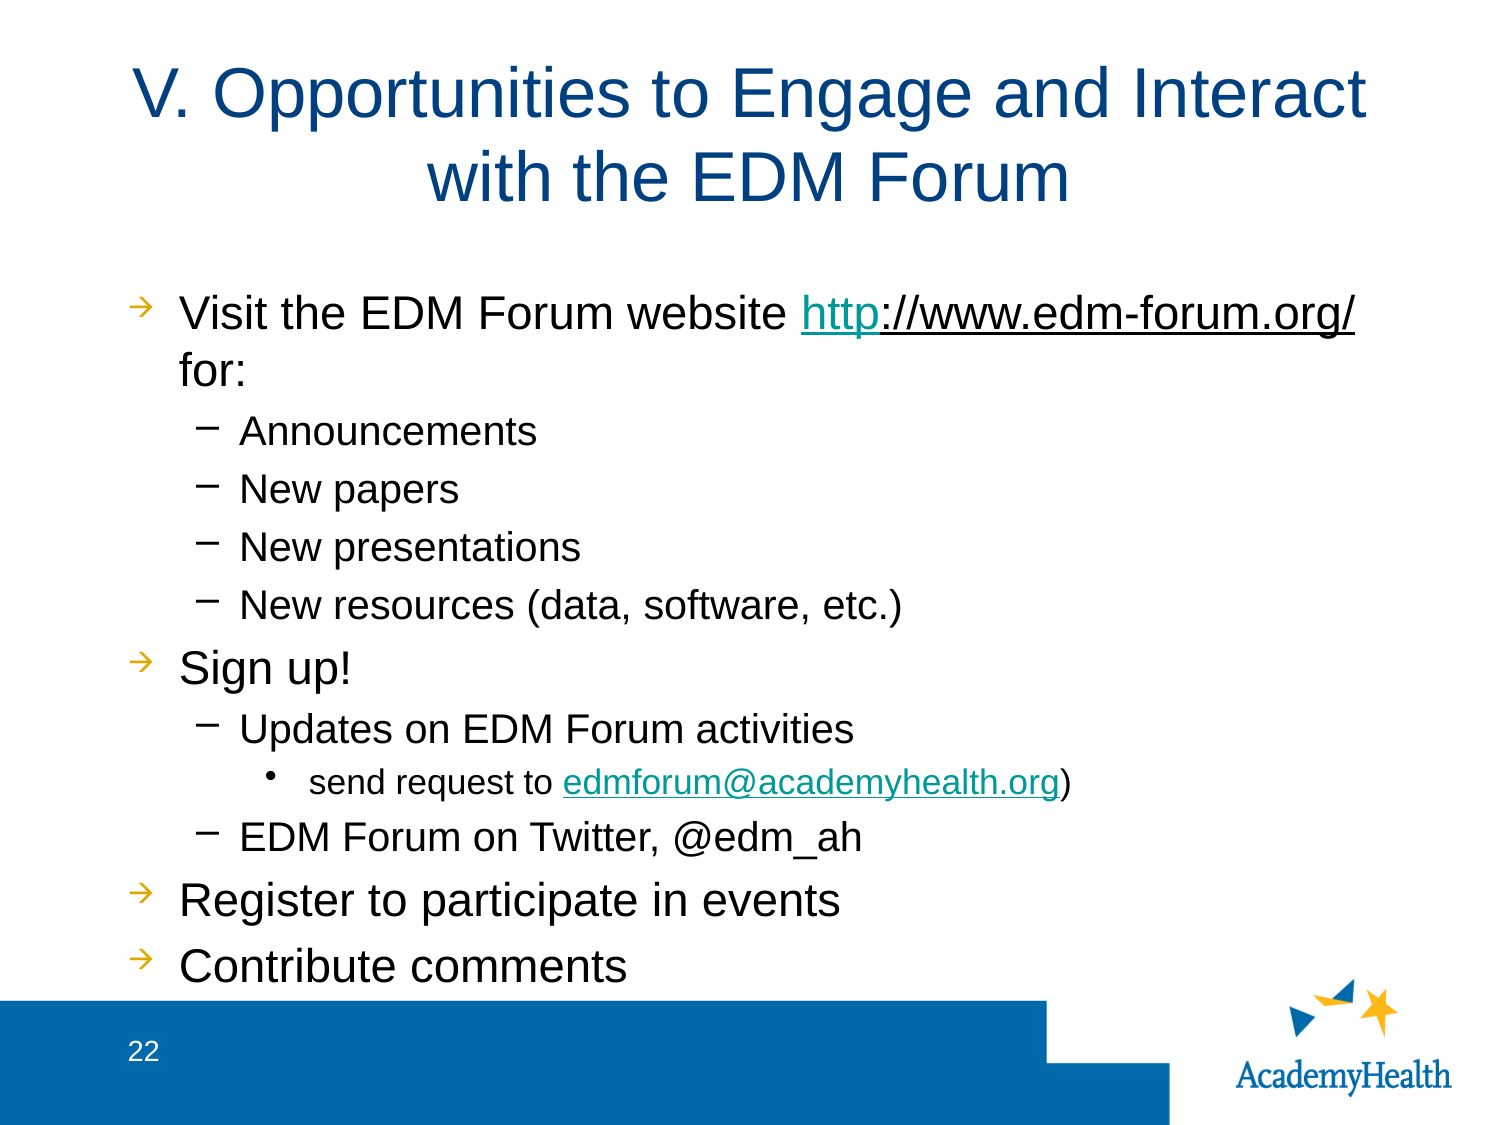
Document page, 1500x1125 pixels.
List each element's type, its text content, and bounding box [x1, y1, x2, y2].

picture [0, 0, 1500, 1125]
title V. Opportunities to Engage and Interact with the EDM Forum [112, 37, 1388, 226]
list Visit the EDM Forum website http://www.edm-forum.org/ for: Announcements New papers New presentations New resources (data, software, etc.) Sign up! Updates on EDM Forum activities send request to edmforum@academyhealth.org) EDM Forum on Twitter, @edm_ah Register to participate in events Contribute comments [112, 274, 1388, 1001]
text_box 22 [112, 1025, 463, 1104]
